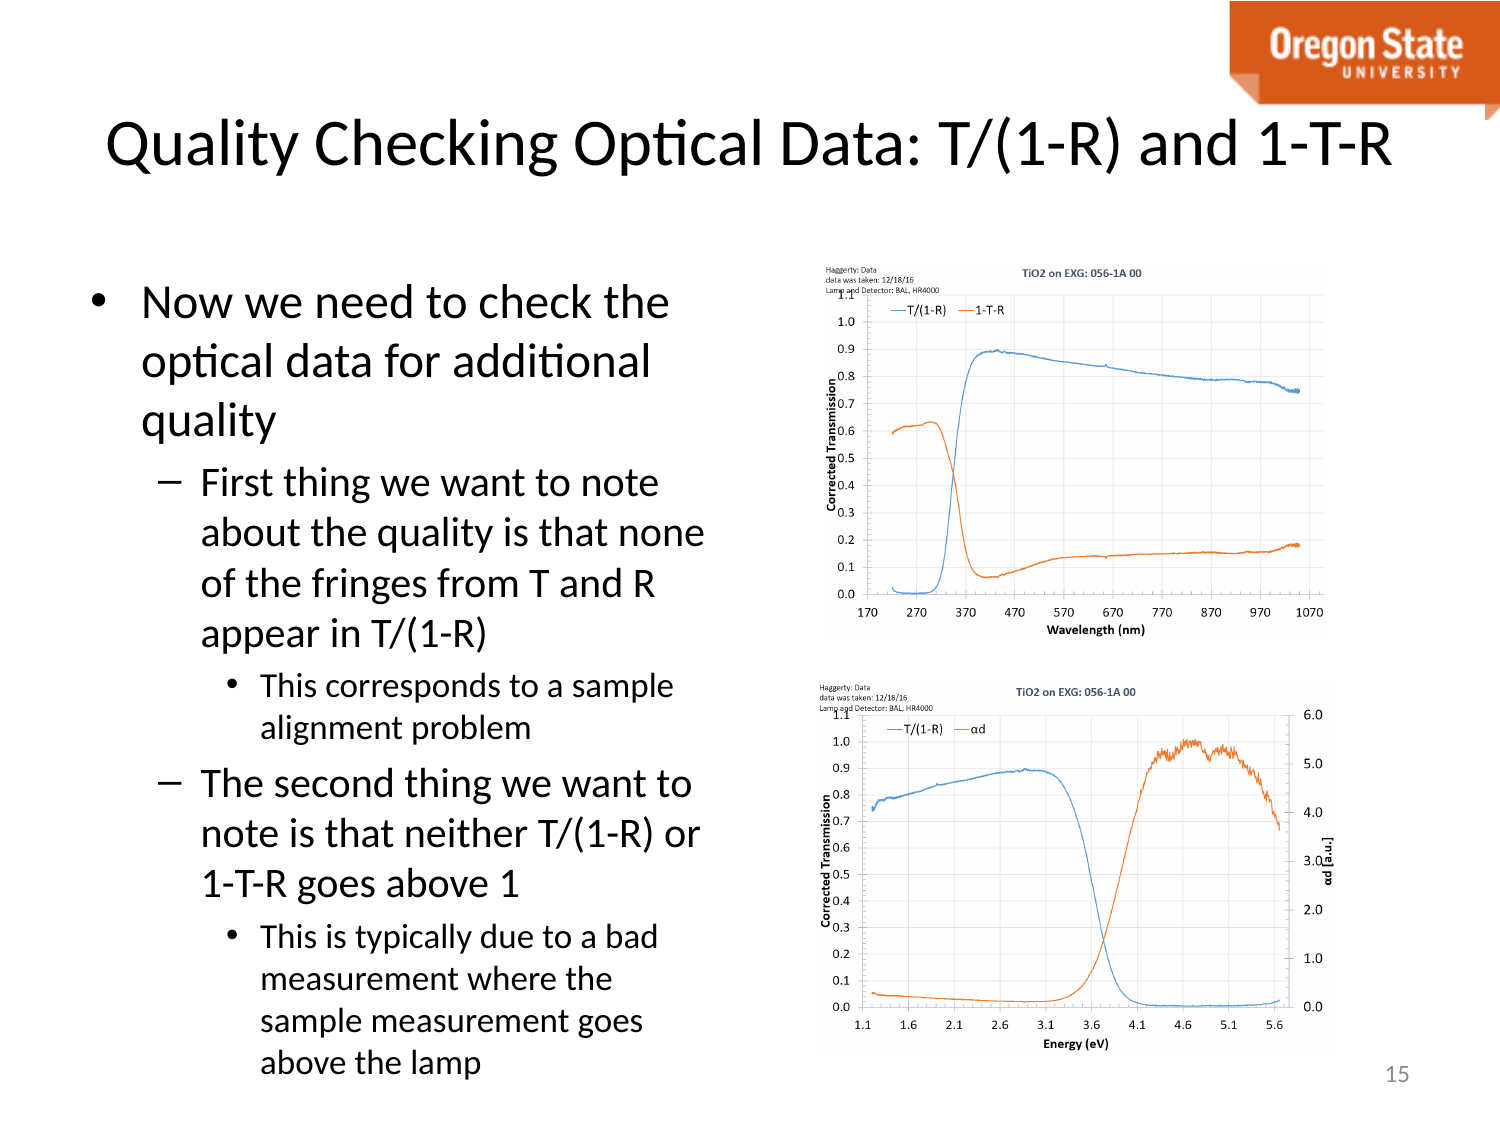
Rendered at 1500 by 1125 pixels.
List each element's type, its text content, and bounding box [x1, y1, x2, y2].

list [822, 262, 1328, 638]
slide_number 15 [1074, 1042, 1425, 1103]
picture [815, 679, 1335, 1056]
list Now we need to check the optical data for additional quality First thing we want to note about the quality is that none of the fringes from T and R appear in T/(1-R) This corresponds to a sample alignment problem The second thing we want to note is that neither T/(1-R) or 1-T-R goes above 1 This is typically due to a bad measurement where the sample measurement goes above the lamp [75, 262, 738, 1103]
title Quality Checking Optical Data: T/(1-R) and 1-T-R [75, 45, 1425, 233]
